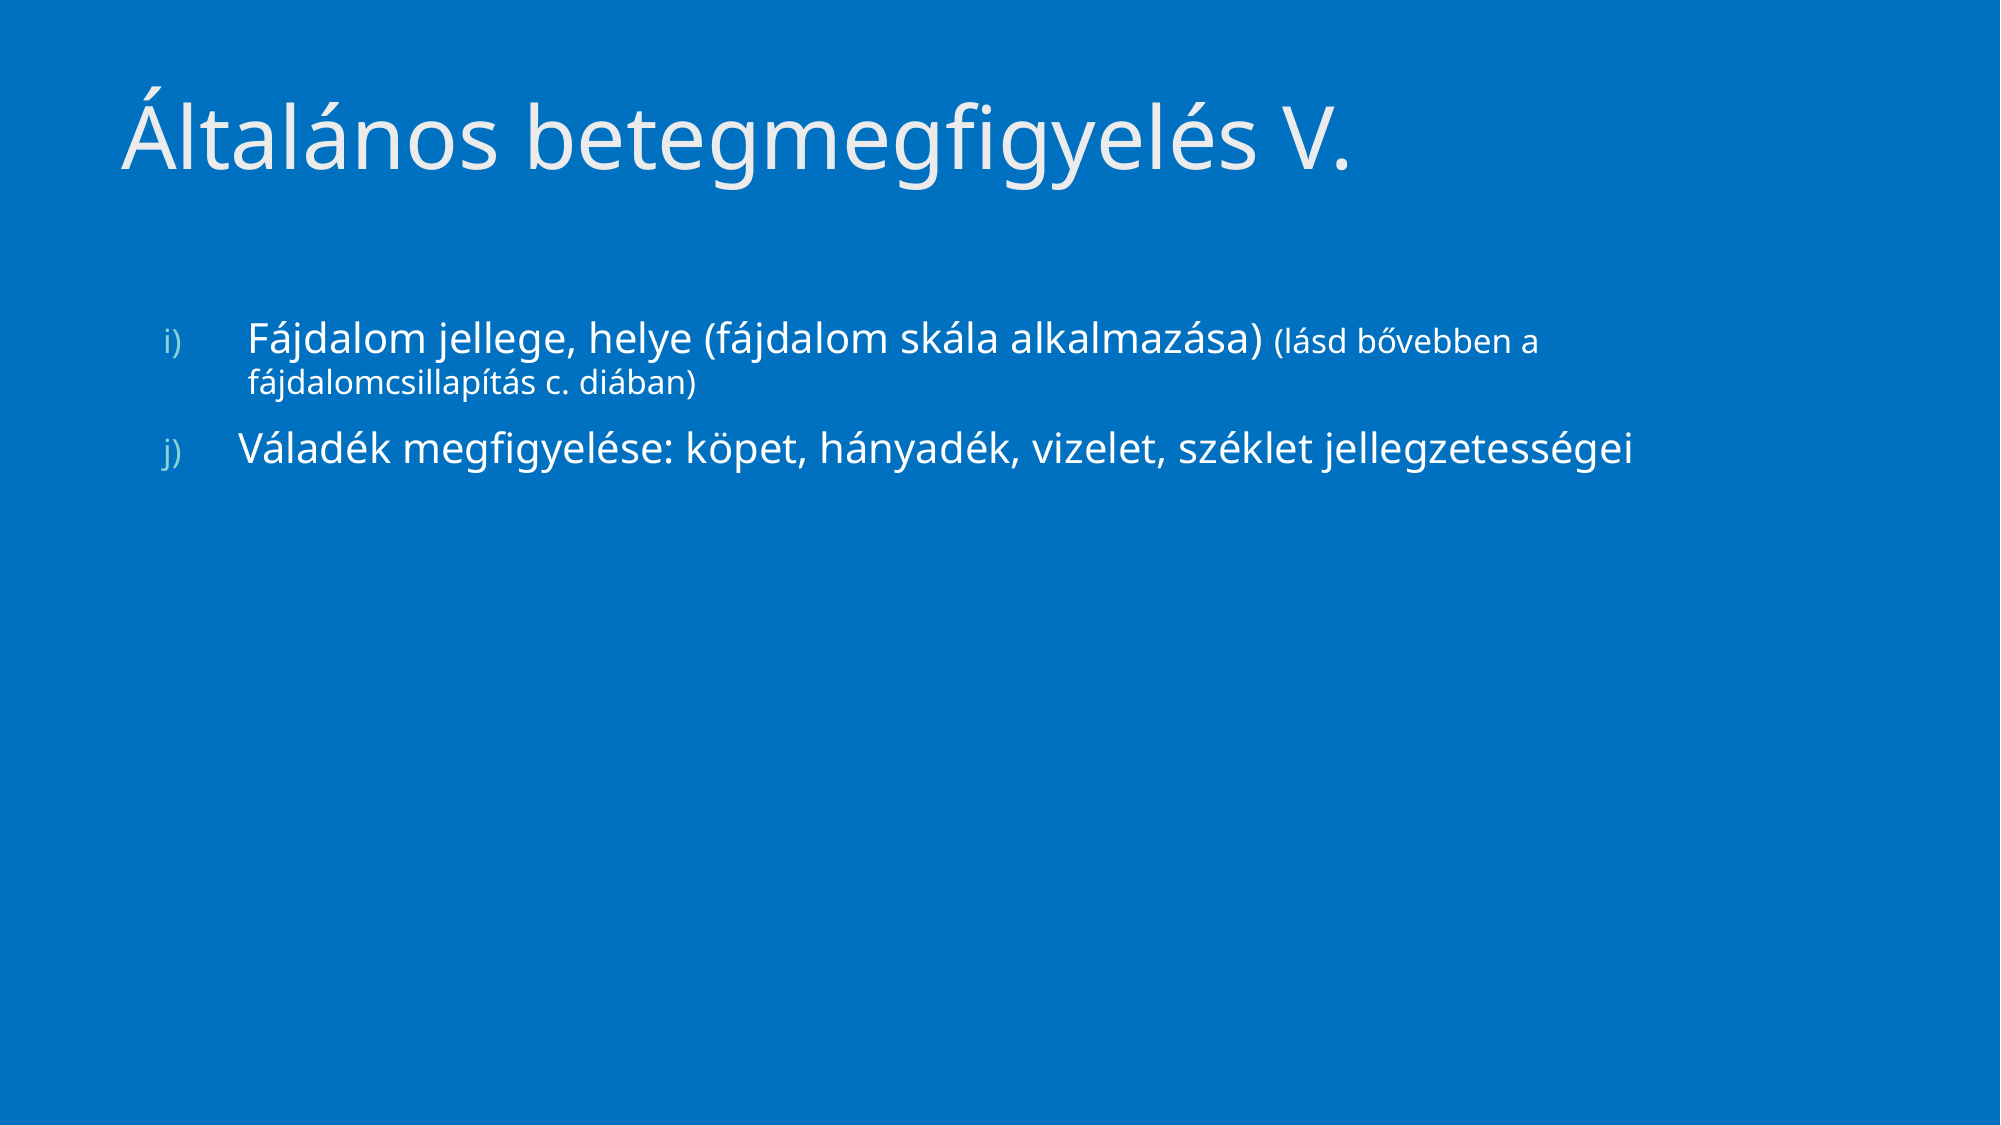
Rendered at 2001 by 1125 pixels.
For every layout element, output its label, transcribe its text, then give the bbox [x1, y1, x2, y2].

title Általános betegmegfigyelés V. [106, 74, 1649, 304]
list Fájdalom jellege, helye (fájdalom skála alkalmazása) (lásd bővebben a fájdalomcsillapítás c. diában) Váladék megfigyelése: köpet, hányadék, vizelet, széklet jellegzetességei [148, 304, 1759, 993]
